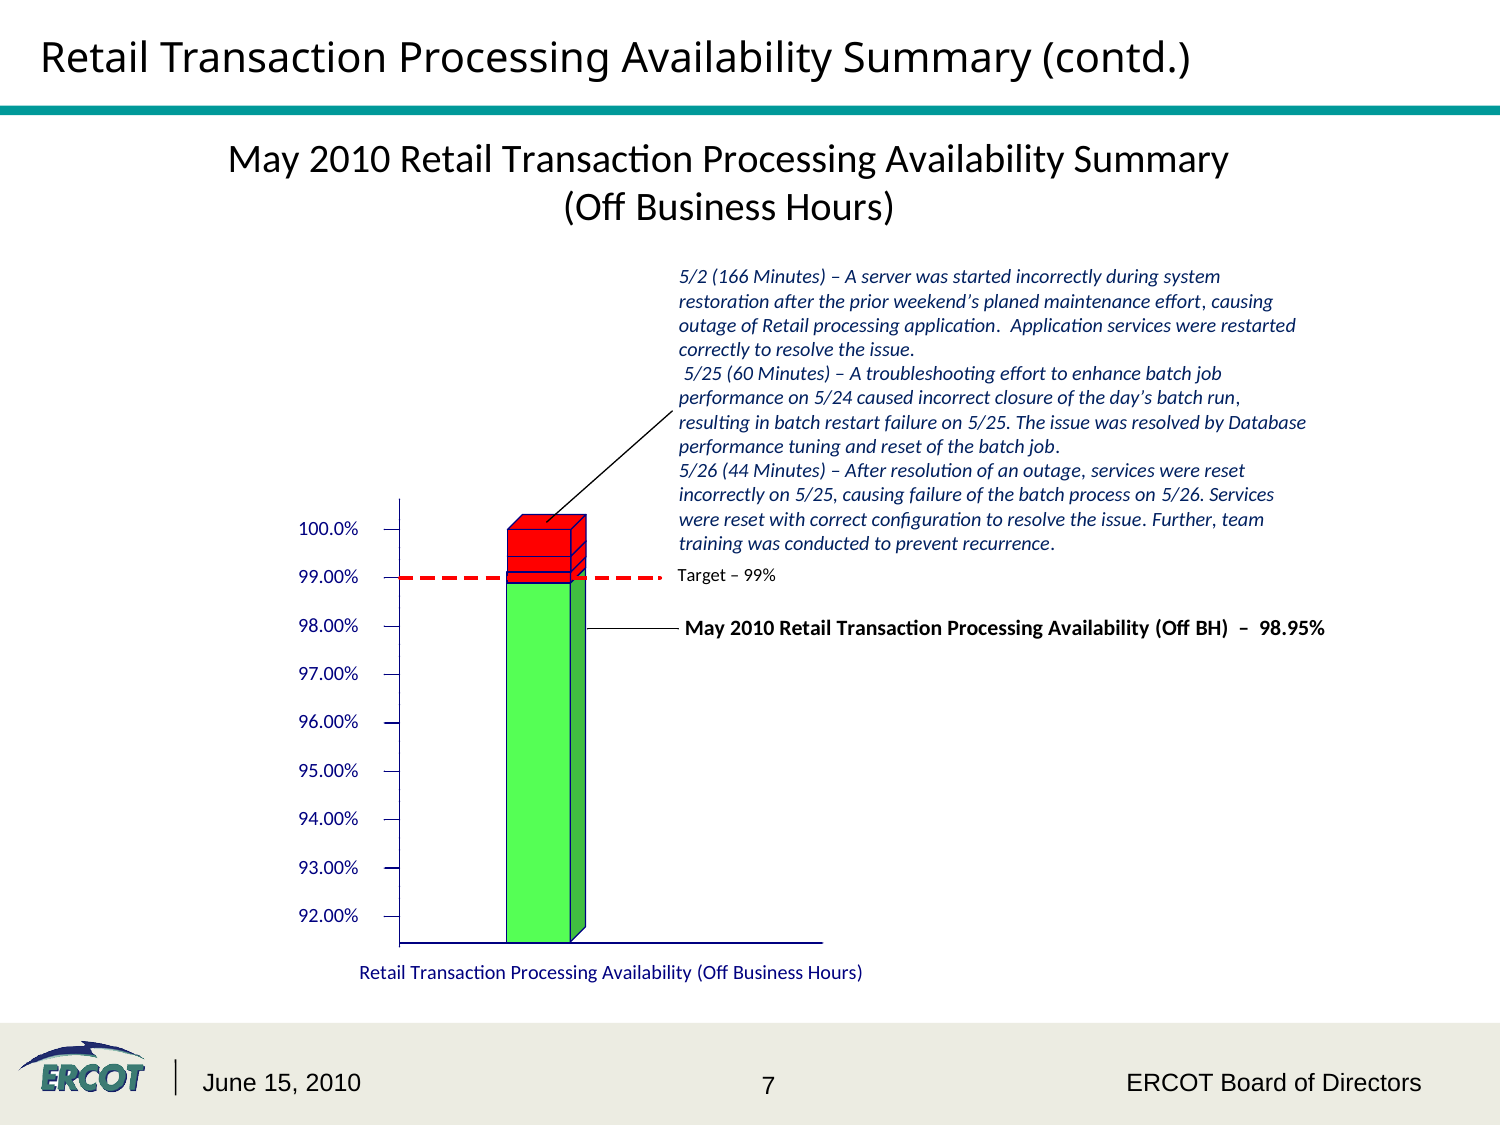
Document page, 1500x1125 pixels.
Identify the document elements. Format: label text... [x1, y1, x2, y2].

footer ERCOT Board of Directors [1024, 1059, 1438, 1125]
picture [99, 134, 1401, 992]
title Retail Transaction Processing Availability Summary (contd.) [24, 0, 1476, 113]
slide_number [187, 1059, 538, 1125]
picture [10, 1031, 151, 1111]
